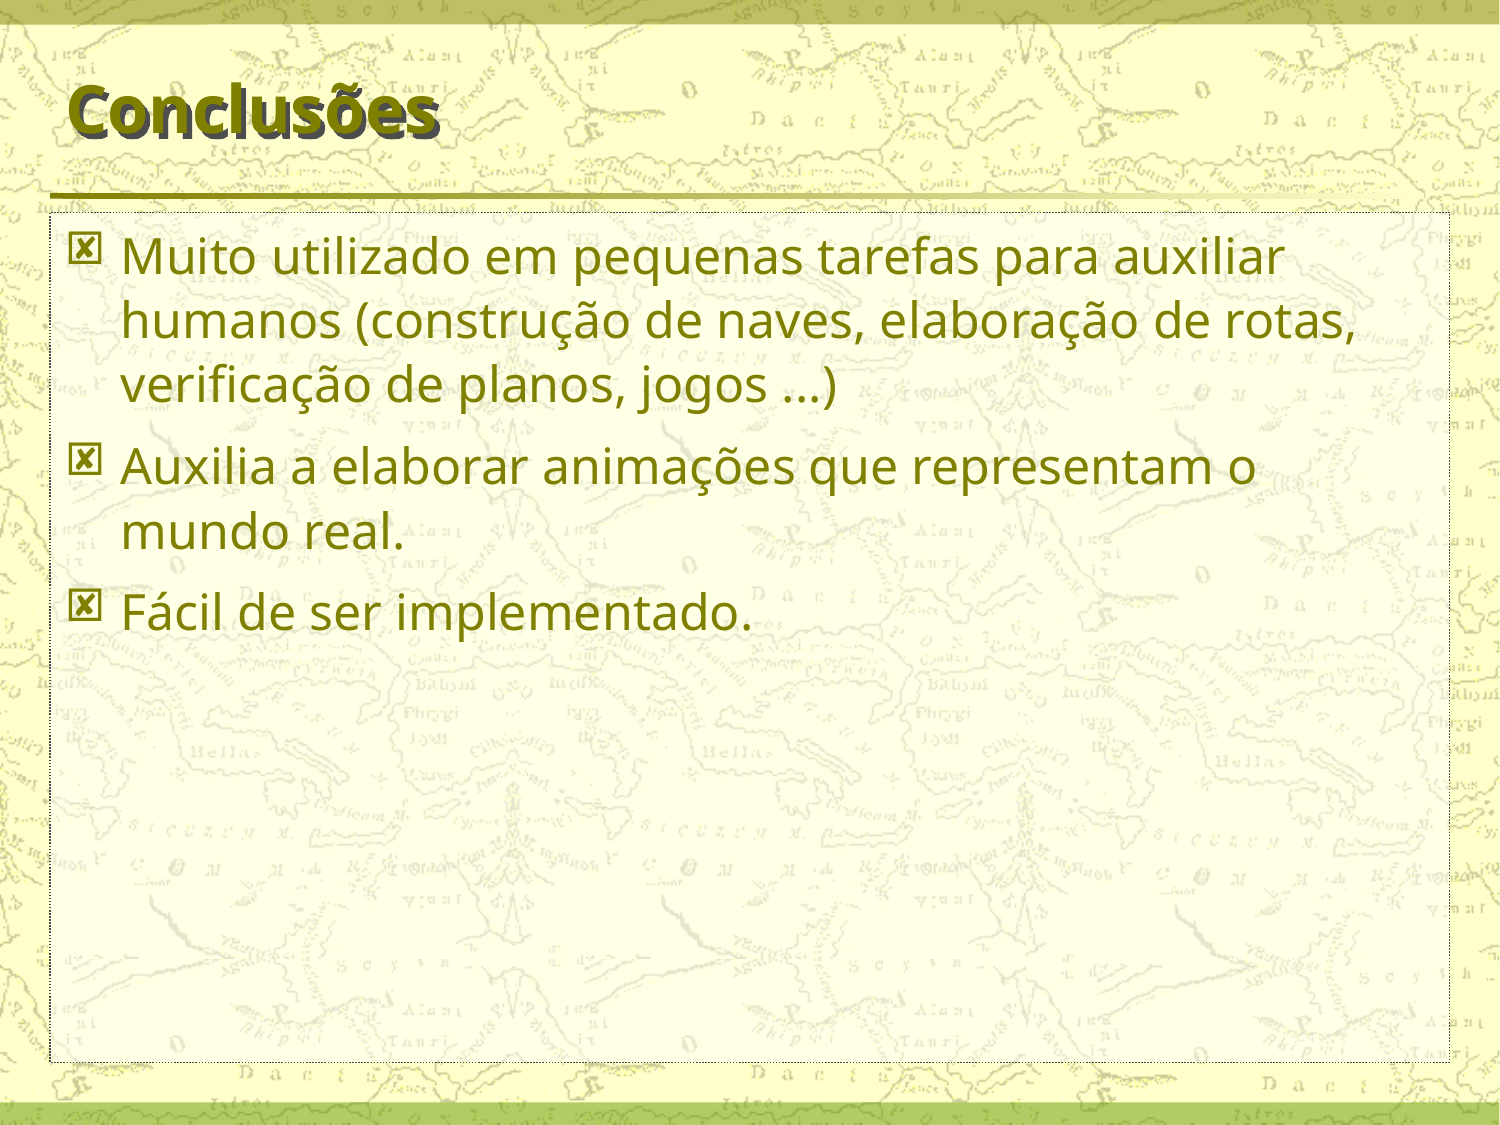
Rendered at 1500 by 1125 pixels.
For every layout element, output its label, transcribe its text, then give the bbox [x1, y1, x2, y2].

title Conclusões [50, 8, 1450, 206]
picture [0, 25, 1500, 1102]
list Muito utilizado em pequenas tarefas para auxiliar humanos (construção de naves, elaboração de rotas, verificação de planos, jogos ...) Auxilia a elaborar animações que representam o mundo real. Fácil de ser implementado. [49, 212, 1450, 1063]
